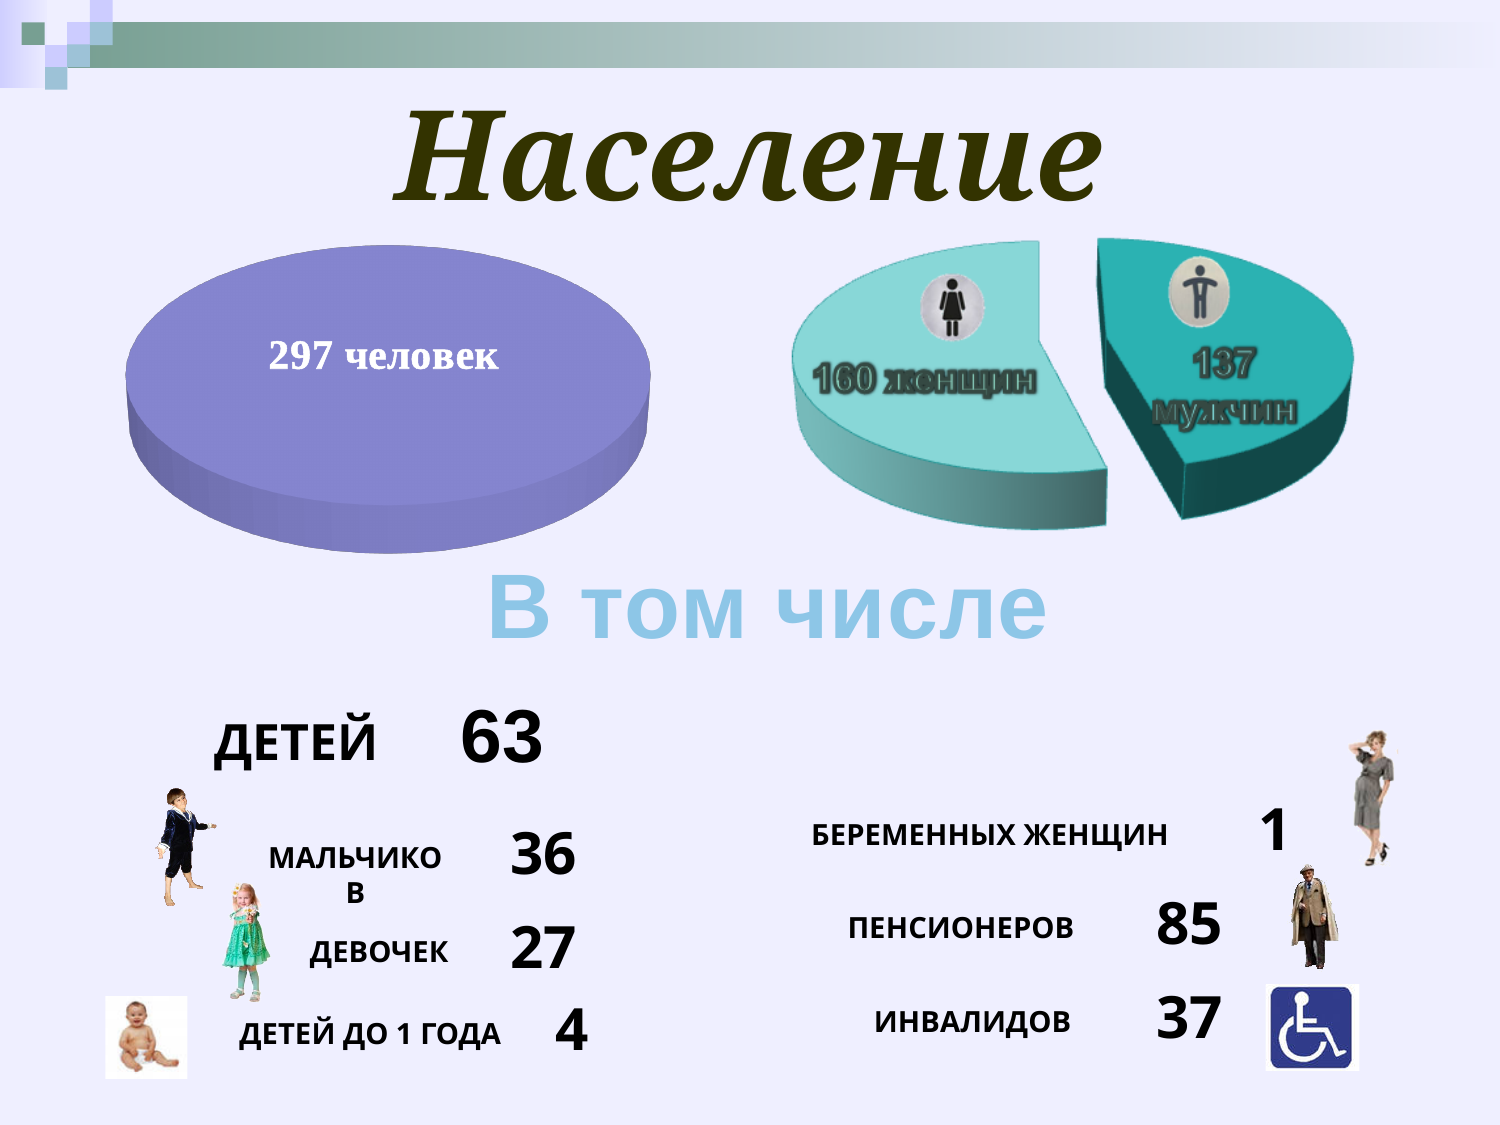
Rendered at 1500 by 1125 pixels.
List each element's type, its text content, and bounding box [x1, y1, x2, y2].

text_box 4 [539, 984, 606, 1070]
text_box пенсионеров [808, 902, 1114, 952]
text_box 1 [1242, 785, 1309, 870]
text_box В том числе [363, 538, 1172, 664]
text_box детей [187, 703, 407, 778]
text_box Беременных женщин [738, 808, 1242, 859]
text_box 36 [495, 808, 592, 894]
chart [58, 198, 680, 563]
text_box 85 [1125, 878, 1254, 964]
text_box мальчиков [246, 831, 465, 917]
picture [1265, 984, 1360, 1072]
text_box Детей до 1 года [224, 1007, 517, 1058]
picture [140, 784, 271, 1012]
picture [105, 995, 188, 1079]
text_box 63 [445, 679, 560, 785]
text_box девочек [295, 925, 464, 976]
text_box 27 [495, 902, 592, 988]
text_box 37 [1125, 972, 1254, 1058]
text_box инвалидов [820, 996, 1125, 1046]
picture [1265, 726, 1399, 973]
text_box [25, 0, 259, 91]
title Население [105, 70, 1231, 230]
picture [738, 222, 1383, 622]
